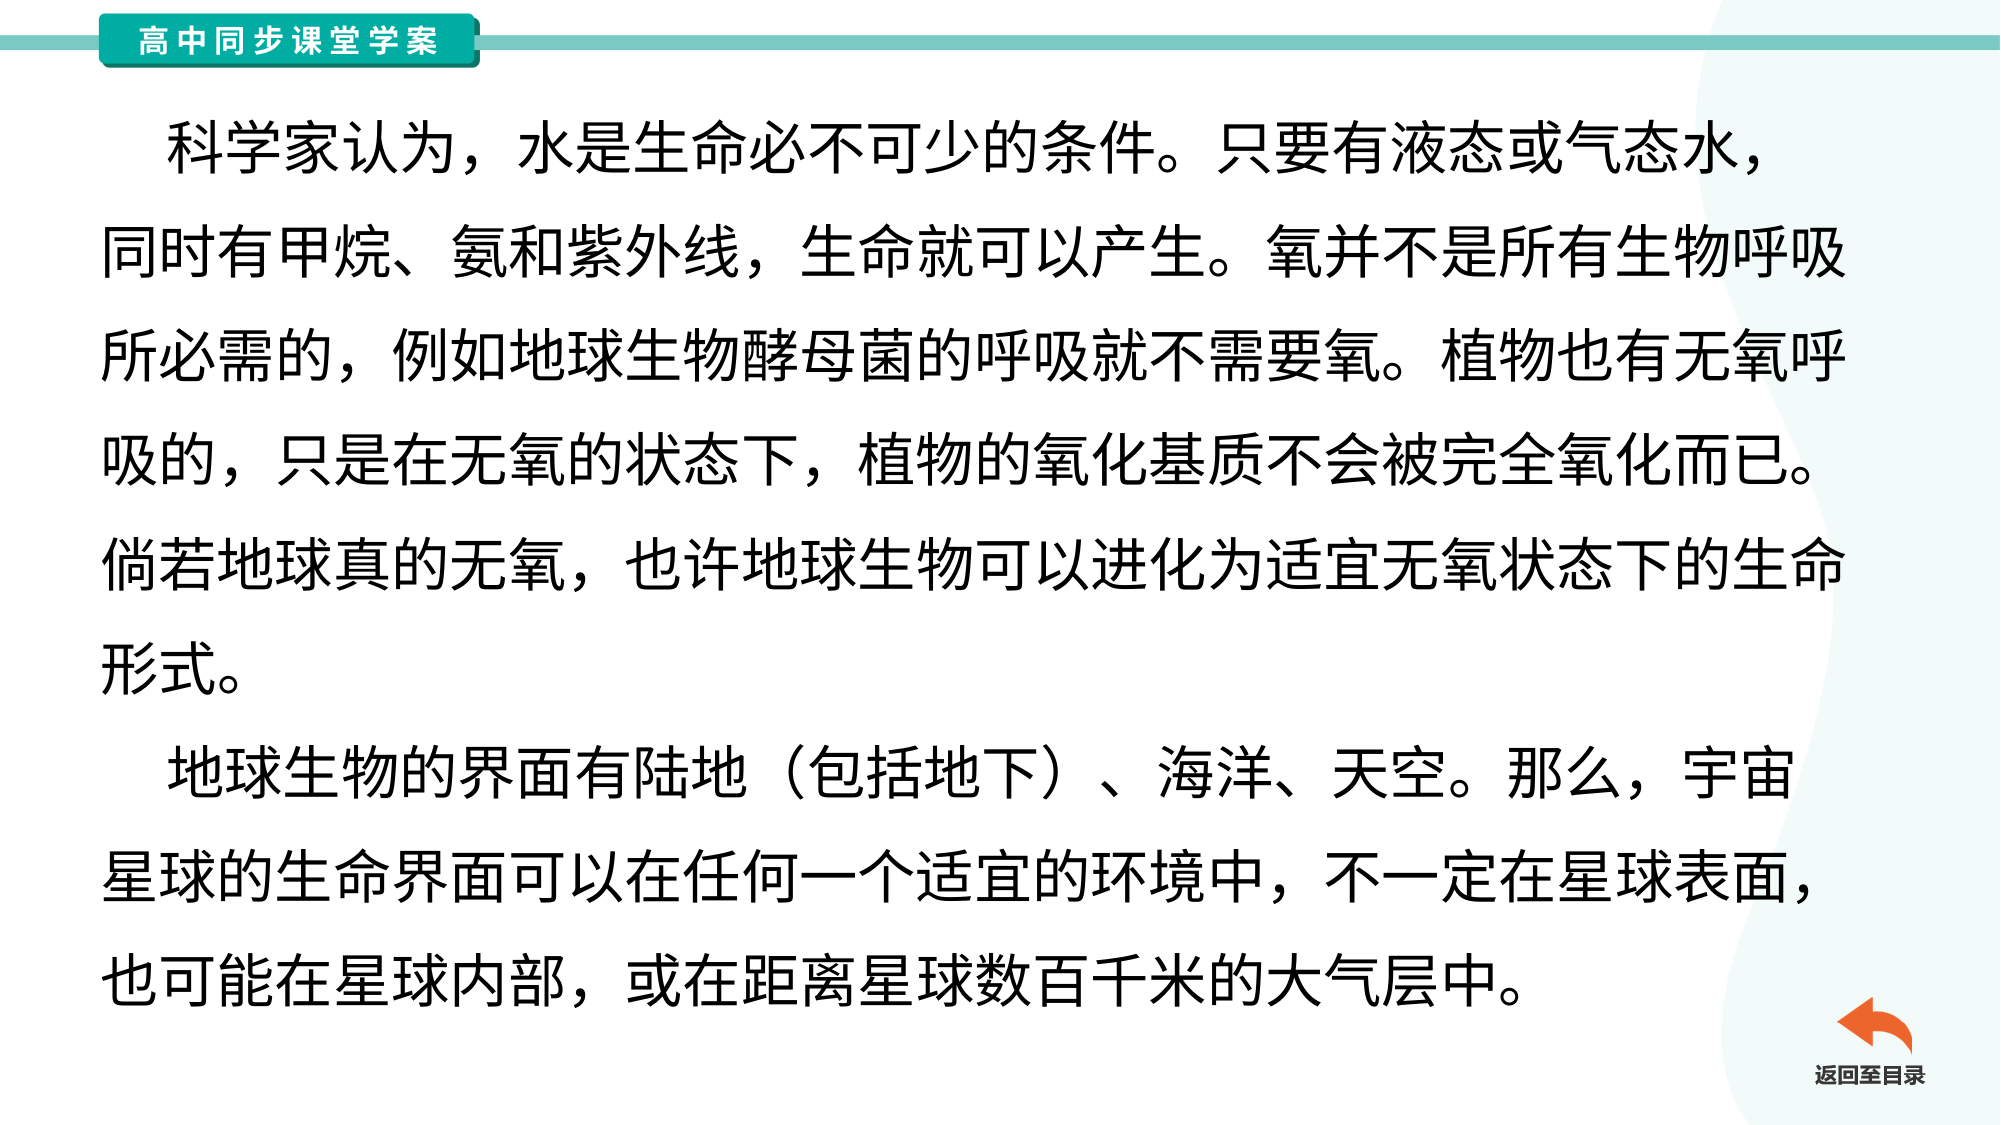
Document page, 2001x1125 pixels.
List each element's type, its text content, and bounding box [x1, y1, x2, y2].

picture [0, 0, 2000, 1125]
text_box 科学家认为，水是生命必不可少的条件。只要有液态或气态水， 同时有甲烷、氨和紫外线，生命就可以产生。氧并不是所有生物呼吸 所必需的，例如地球生物酵母菌的呼吸就不需要氧。植物也有无氧呼 吸的，只是在无氧的状态下，植物的氧化基质不会被完全氧化而已。 倘若地球真的无氧，也许地球生物可以进化为适宜无氧状态下的生命 形式。 地球生物的界面有陆地（包括地下）、海洋、天空。那么，宇宙 星球的生命界面可以在任何一个适宜的环境中，不一定在星球表面， 也可能在星球内部，或在距离星球数百千米的大气层中。 [100, 76, 1899, 1015]
